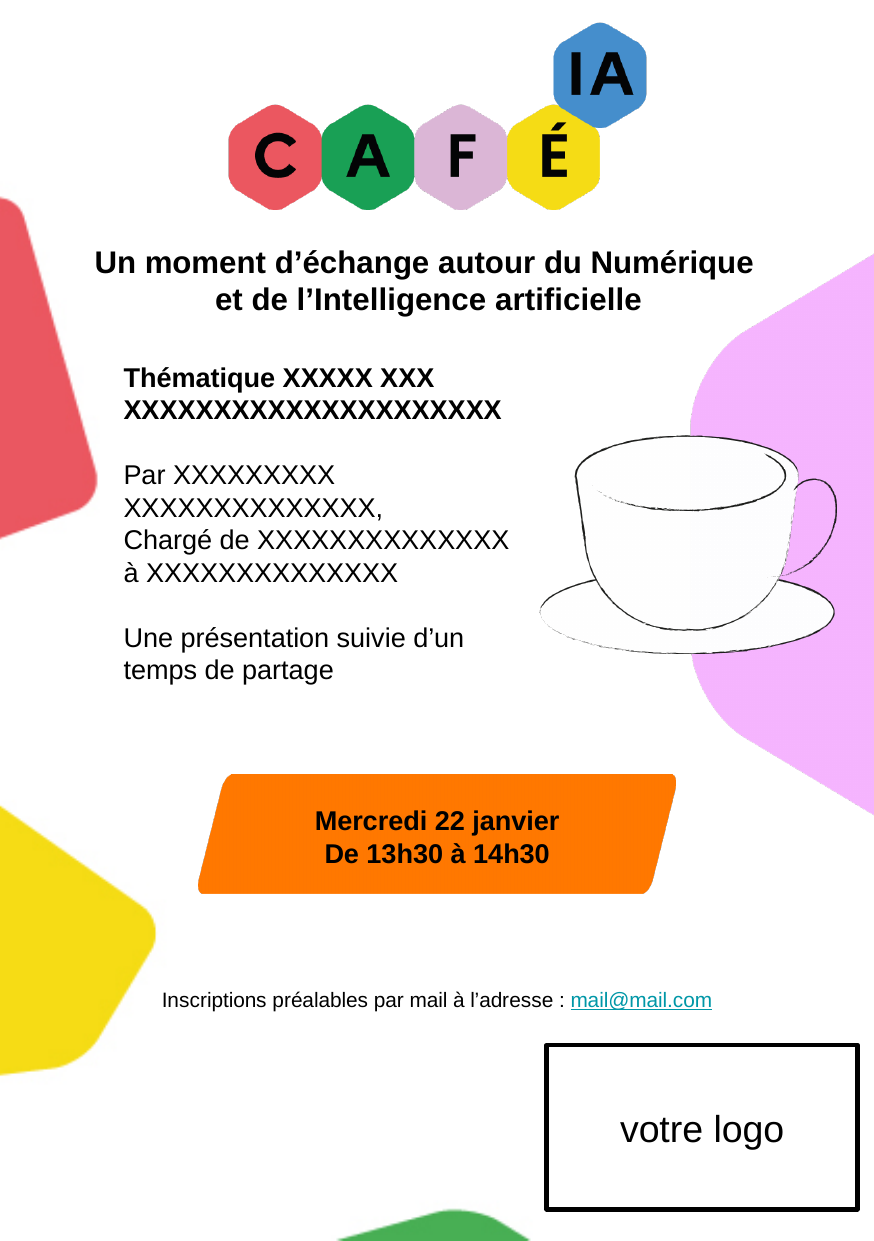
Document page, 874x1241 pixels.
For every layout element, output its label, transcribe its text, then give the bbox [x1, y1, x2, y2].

picture [0, 0, 874, 1241]
text_box votre logo [546, 1045, 858, 1210]
text_box Inscriptions préalables par mail à l’adresse : mail@mail.com [65, 971, 809, 1036]
text_box Un moment d’échange autour du Numérique et de l’Intelligence artificielle [69, 226, 653, 346]
text_box Thématique XXXXX XXX XXXXXXXXXXXXXXXXXXXXX Par XXXXXXXXX XXXXXXXXXXXXXX, Chargé de XXXXXXXXXXXXXX à XXXXXXXXXXXXXX Une présentation suivie d’un temps de partage [108, 345, 530, 738]
